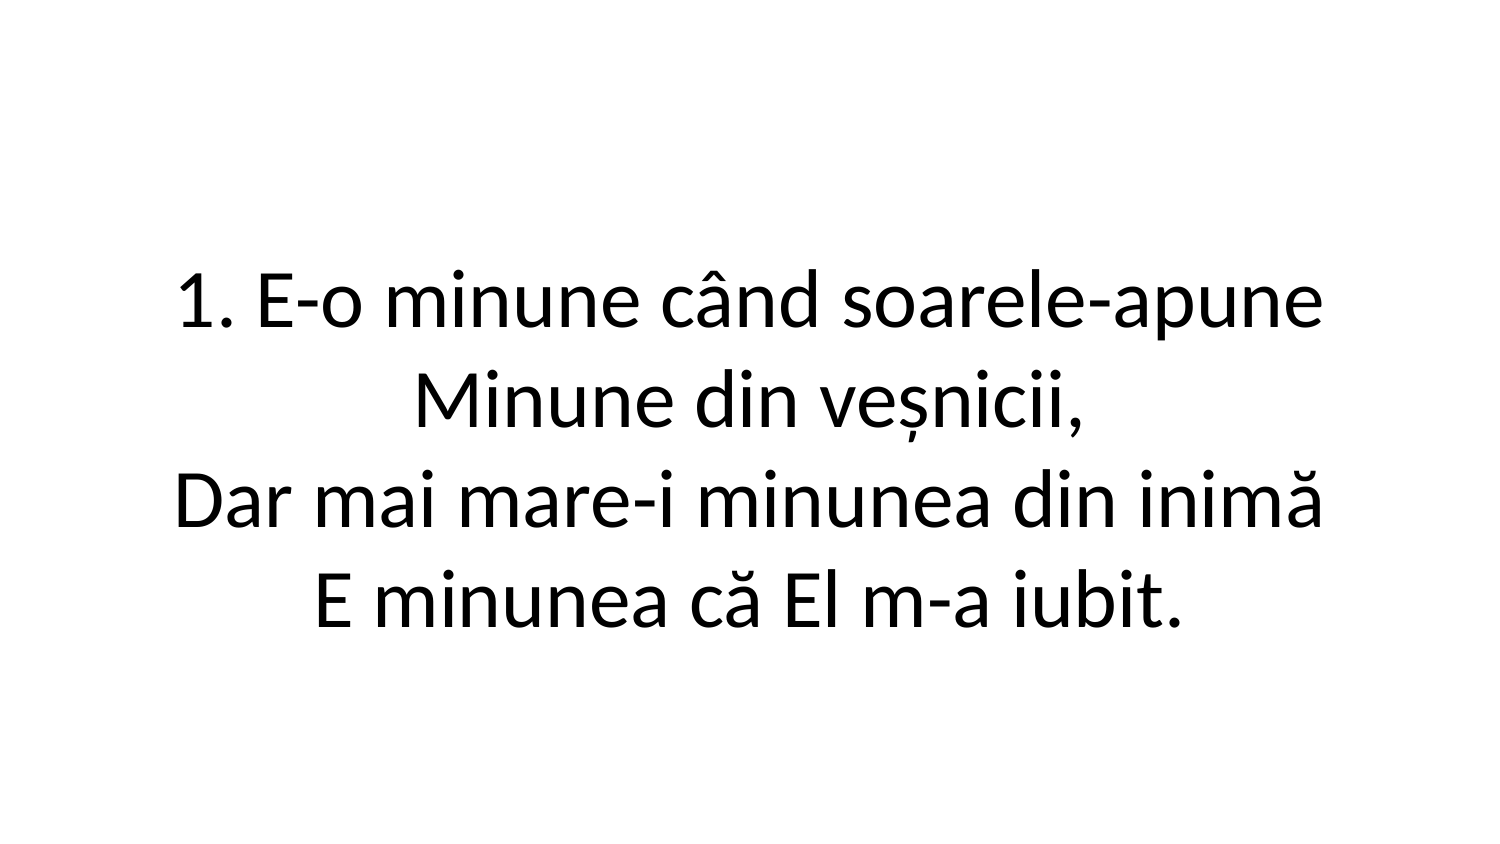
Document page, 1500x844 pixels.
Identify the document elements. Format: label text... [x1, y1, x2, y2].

text_box 1. E-o minune când soarele-apune Minune din veșnicii, Dar mai mare-i minunea din inimă E minunea că El m-a iubit. [158, 192, 1342, 652]
